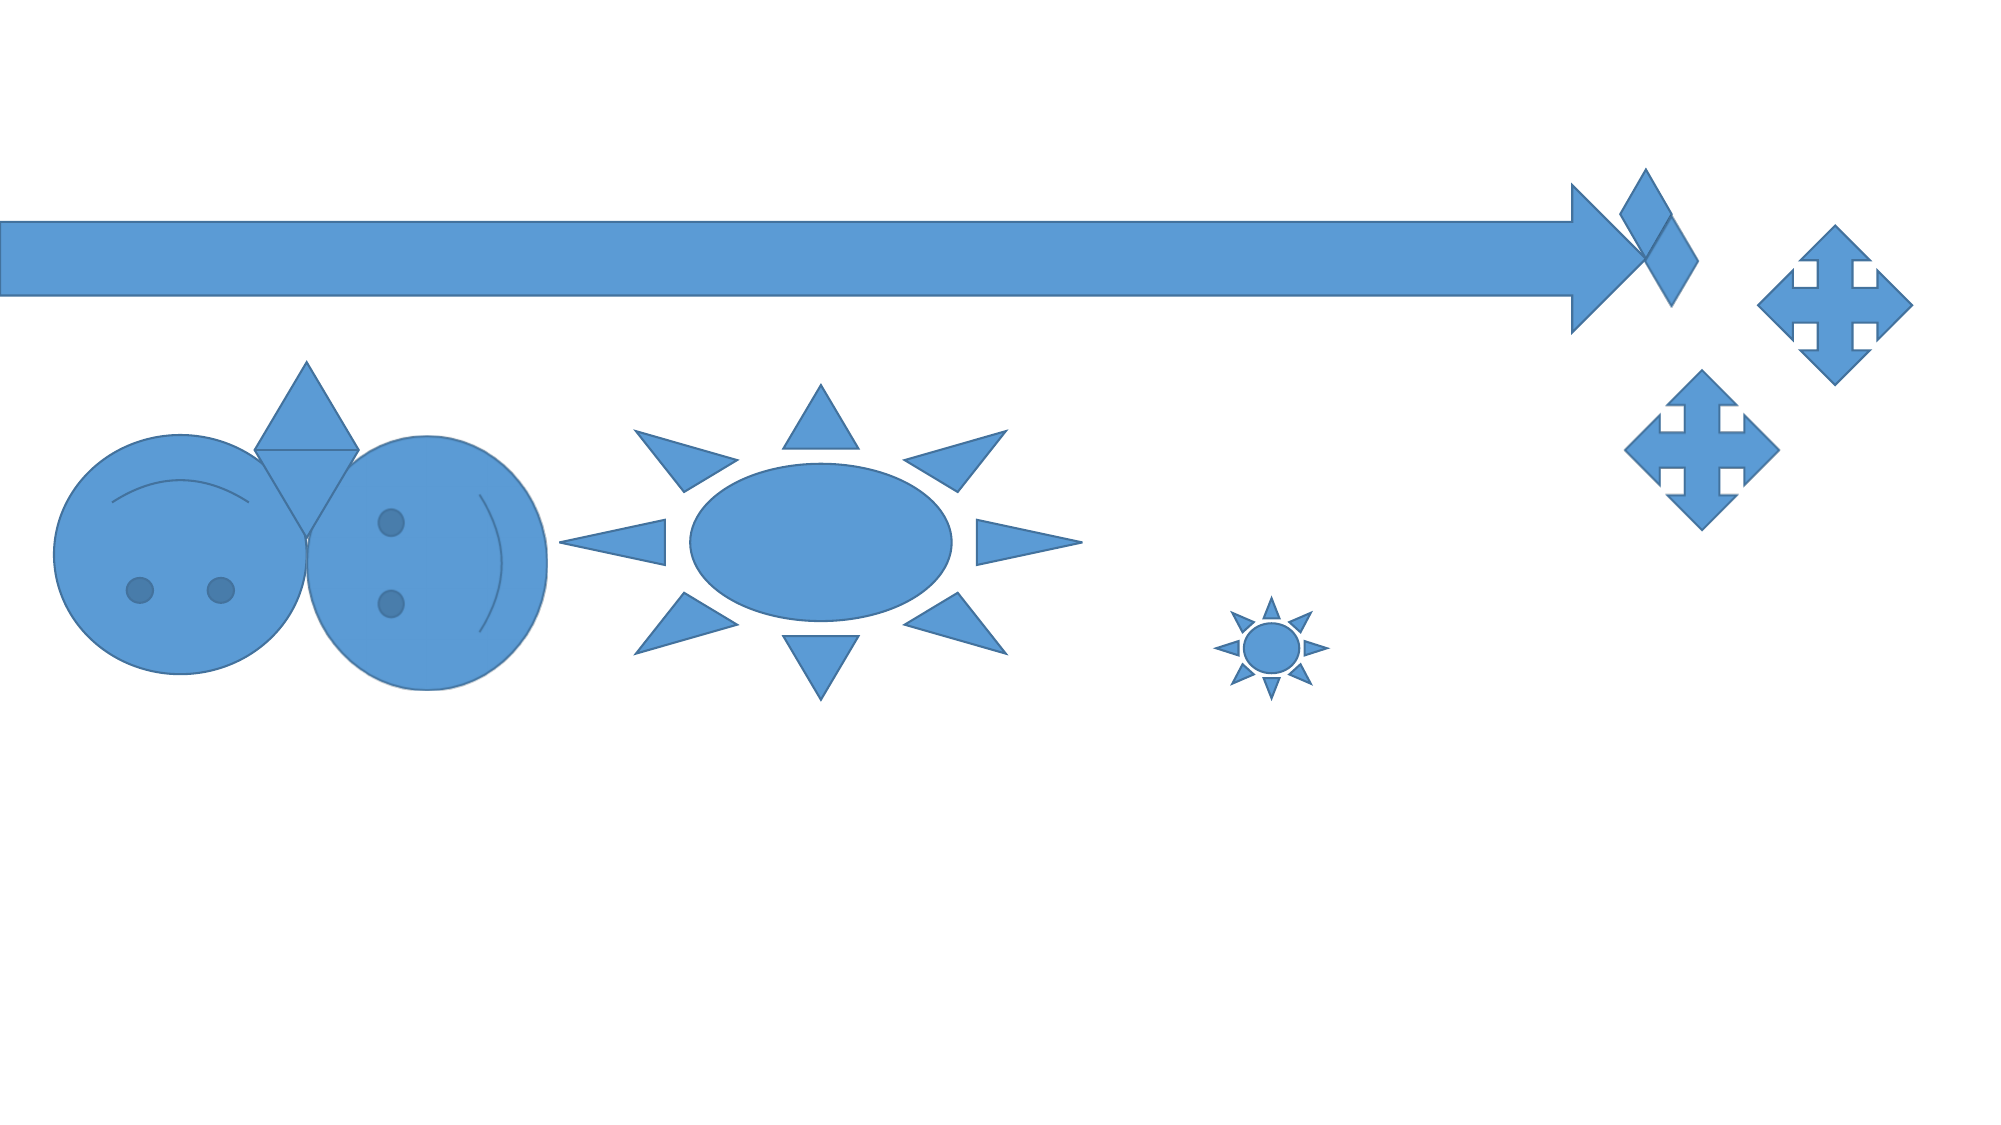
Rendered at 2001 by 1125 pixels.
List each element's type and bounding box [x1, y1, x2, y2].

text_box [1230, 610, 1256, 634]
text_box [902, 591, 1009, 656]
text_box [633, 429, 740, 494]
text_box [781, 635, 861, 702]
text_box [1619, 167, 1673, 256]
text_box [1230, 662, 1256, 686]
text_box [1262, 595, 1282, 620]
text_box [781, 383, 861, 450]
text_box [1287, 662, 1314, 686]
picture [1622, 368, 1781, 532]
picture [1643, 214, 1700, 308]
text_box [559, 518, 666, 567]
text_box [1287, 610, 1314, 634]
text_box [53, 435, 548, 691]
text_box [0, 182, 1643, 335]
text_box [975, 518, 1083, 567]
text_box [902, 429, 1009, 494]
text_box [1242, 622, 1301, 675]
text_box [1756, 224, 1914, 387]
text_box [1212, 639, 1240, 657]
text_box [633, 591, 740, 656]
text_box [1262, 677, 1282, 702]
text_box [689, 462, 953, 623]
text_box [1303, 639, 1331, 657]
text_box [262, 360, 352, 435]
